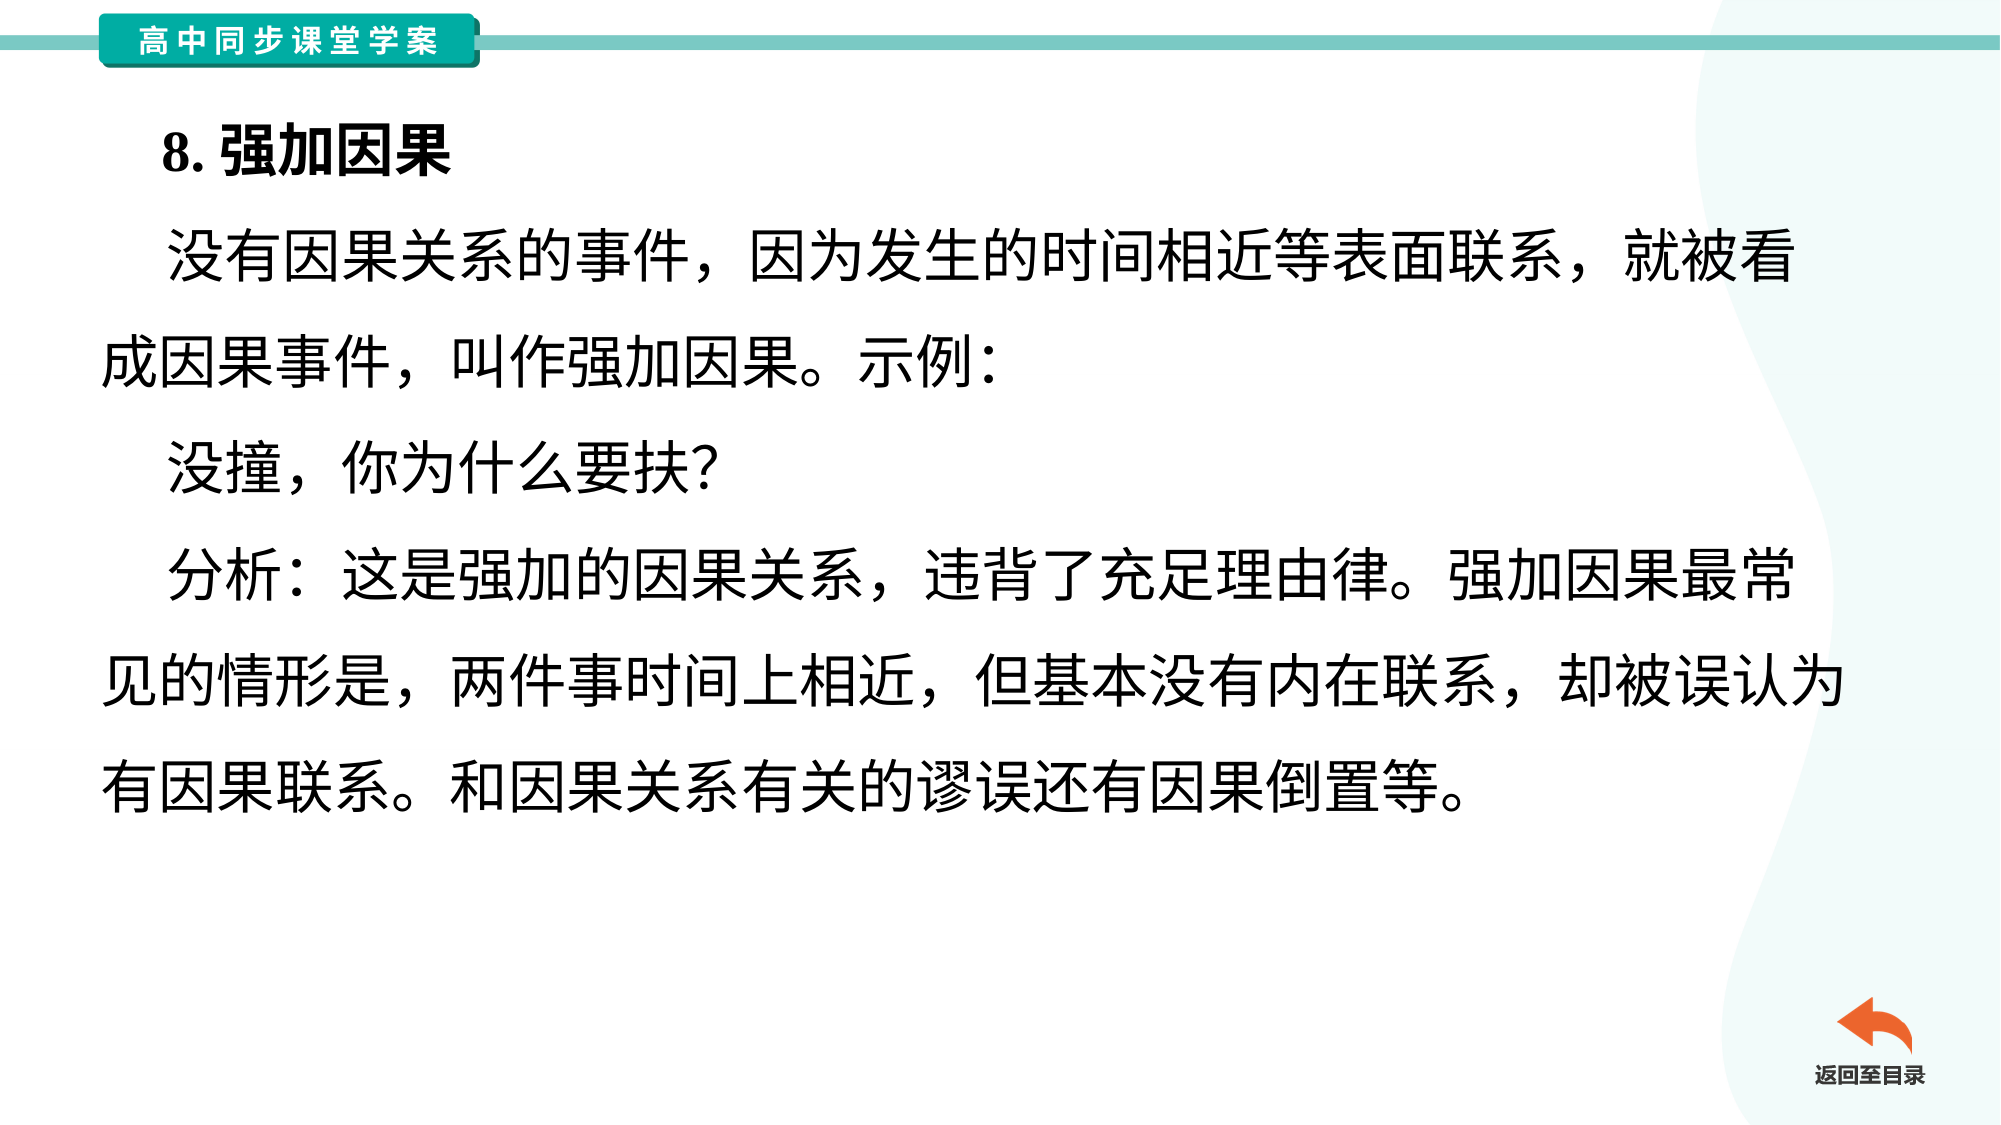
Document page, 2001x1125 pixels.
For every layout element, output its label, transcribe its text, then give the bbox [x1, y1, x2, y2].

text_box 8.强加因果 没有因果关系的事件，因为发生的时间相近等表面联系，就被看 成因果事件，叫作强加因果。示例： 没撞，你为什么要扶？ 分析：这是强加的因果关系，违背了充足理由律。强加因果最常 见的情形是，两件事时间上相近，但基本没有内在联系，却被误认为 有因果联系。和因果关系有关的谬误还有因果倒置等。 [100, 76, 1899, 821]
picture [0, 0, 2000, 1125]
